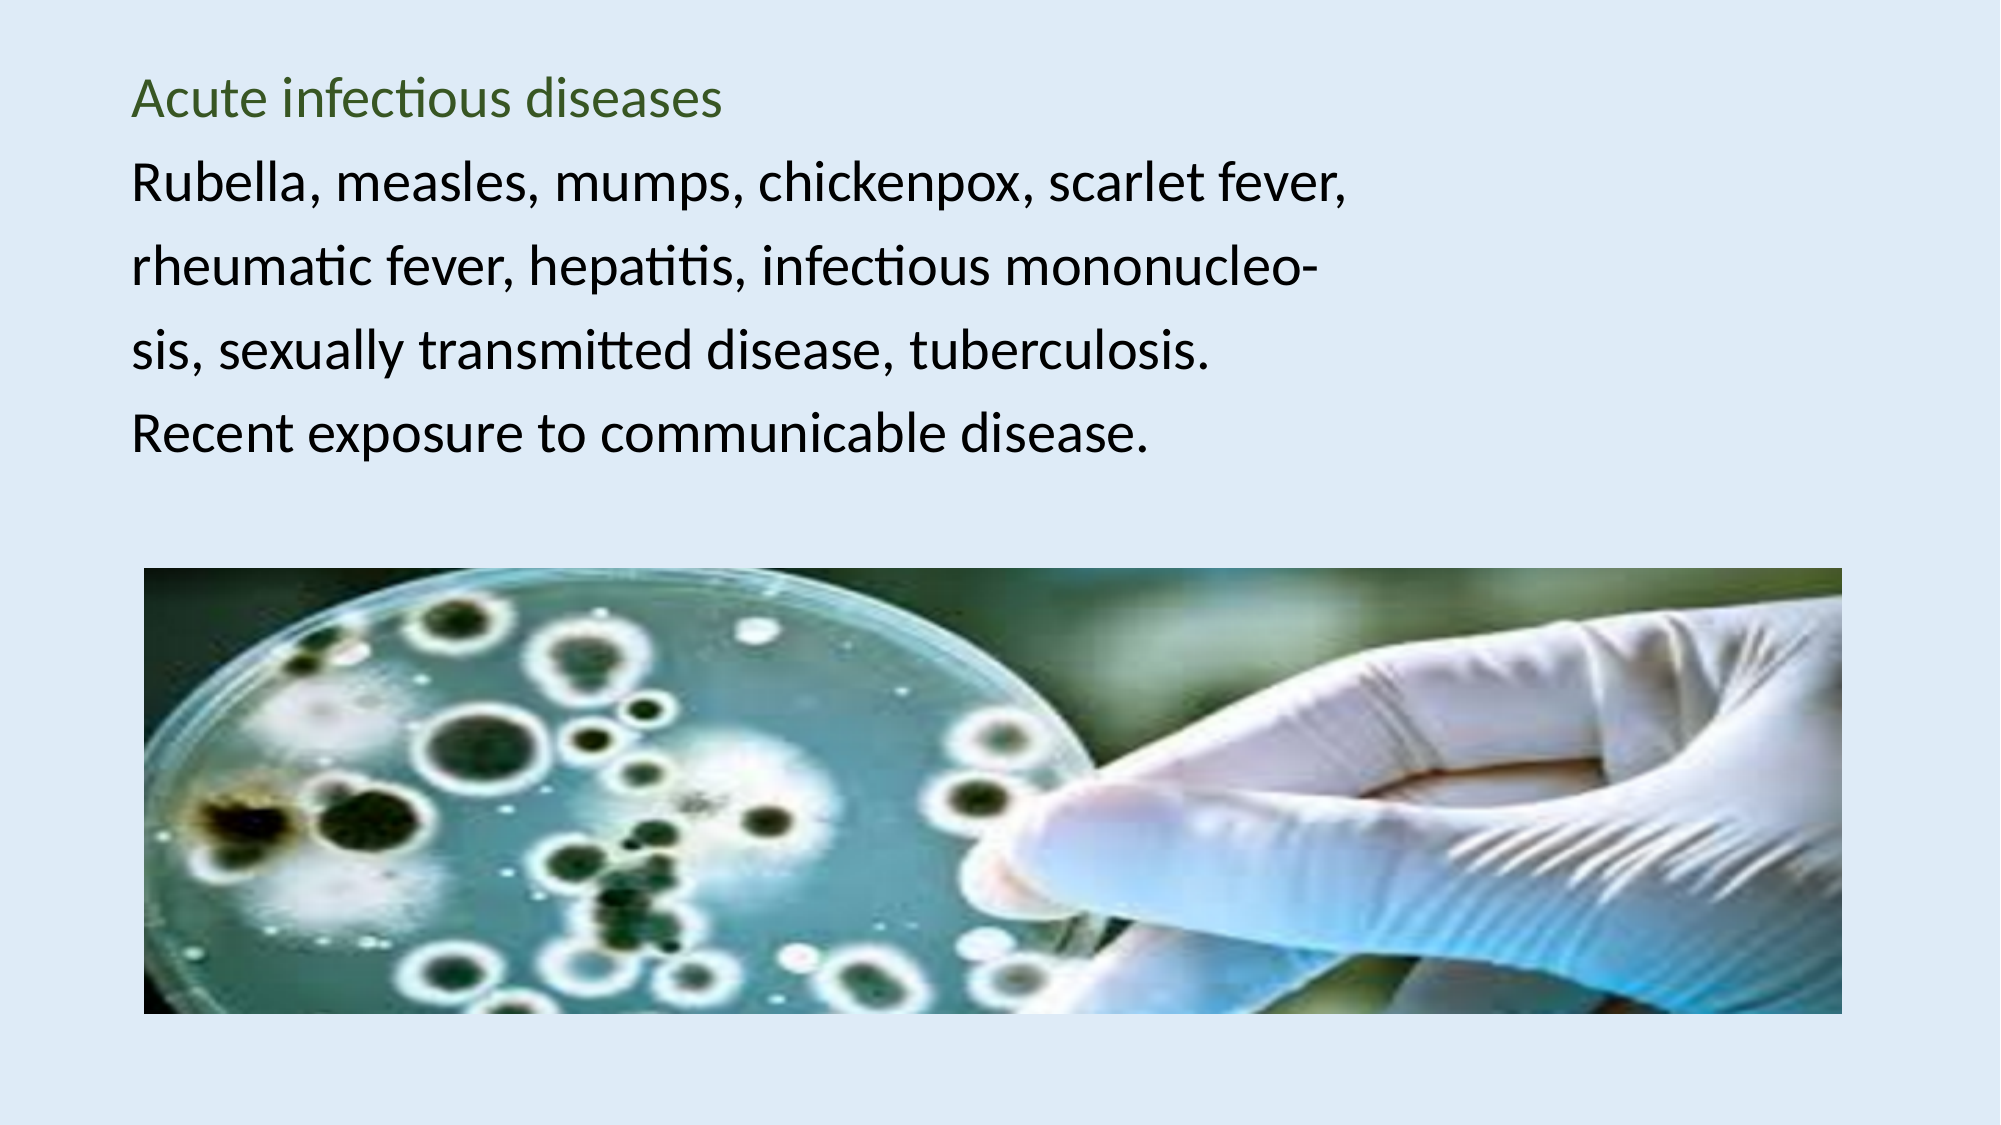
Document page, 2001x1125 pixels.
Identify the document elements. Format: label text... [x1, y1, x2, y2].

list Acute infectious diseases Rubella, measles, mumps, chickenpox, scarlet fever, rheumatic fever, hepatitis, infectious mononucleo- sis, sexually transmitted disease, tuberculosis. Recent exposure to communicable disease. [116, 59, 1842, 774]
picture [144, 568, 1842, 1014]
